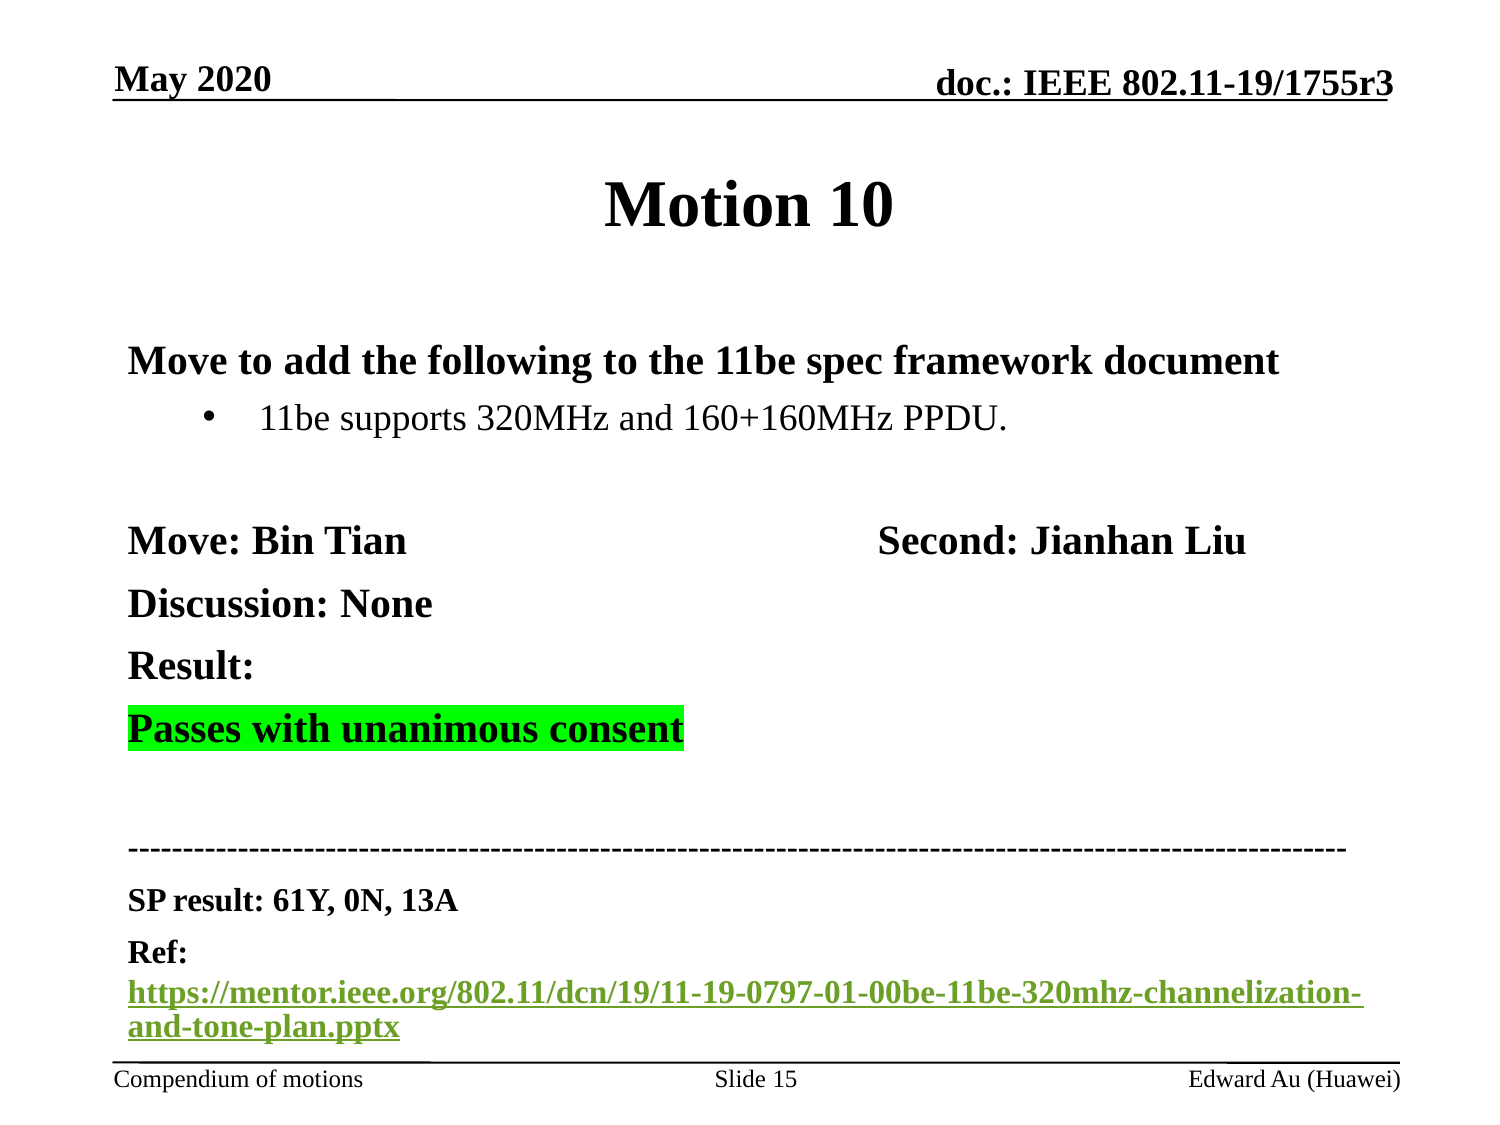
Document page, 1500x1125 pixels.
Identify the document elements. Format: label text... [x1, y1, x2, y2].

slide_number Slide 15 [712, 1061, 800, 1123]
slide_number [114, 54, 423, 100]
title Motion 10 [112, 112, 1388, 288]
list Move to add the following to the 11be spec framework document 11be supports 320MHz and 160+160MHz PPDU. Move: Bin Tian Second: Jianhan Liu Discussion: None Result: Passes with unanimous consent --------------------------------------------------------------------------------------------------------------- SP result: 61Y, 0N, 13A Ref: https://mentor.ieee.org/802.11/dcn/19/11-19-0797-01-00be-11be-320mhz-channelization-and-tone-plan.pptx [112, 324, 1388, 1051]
footer Edward Au (Huawei) [878, 1061, 1402, 1093]
